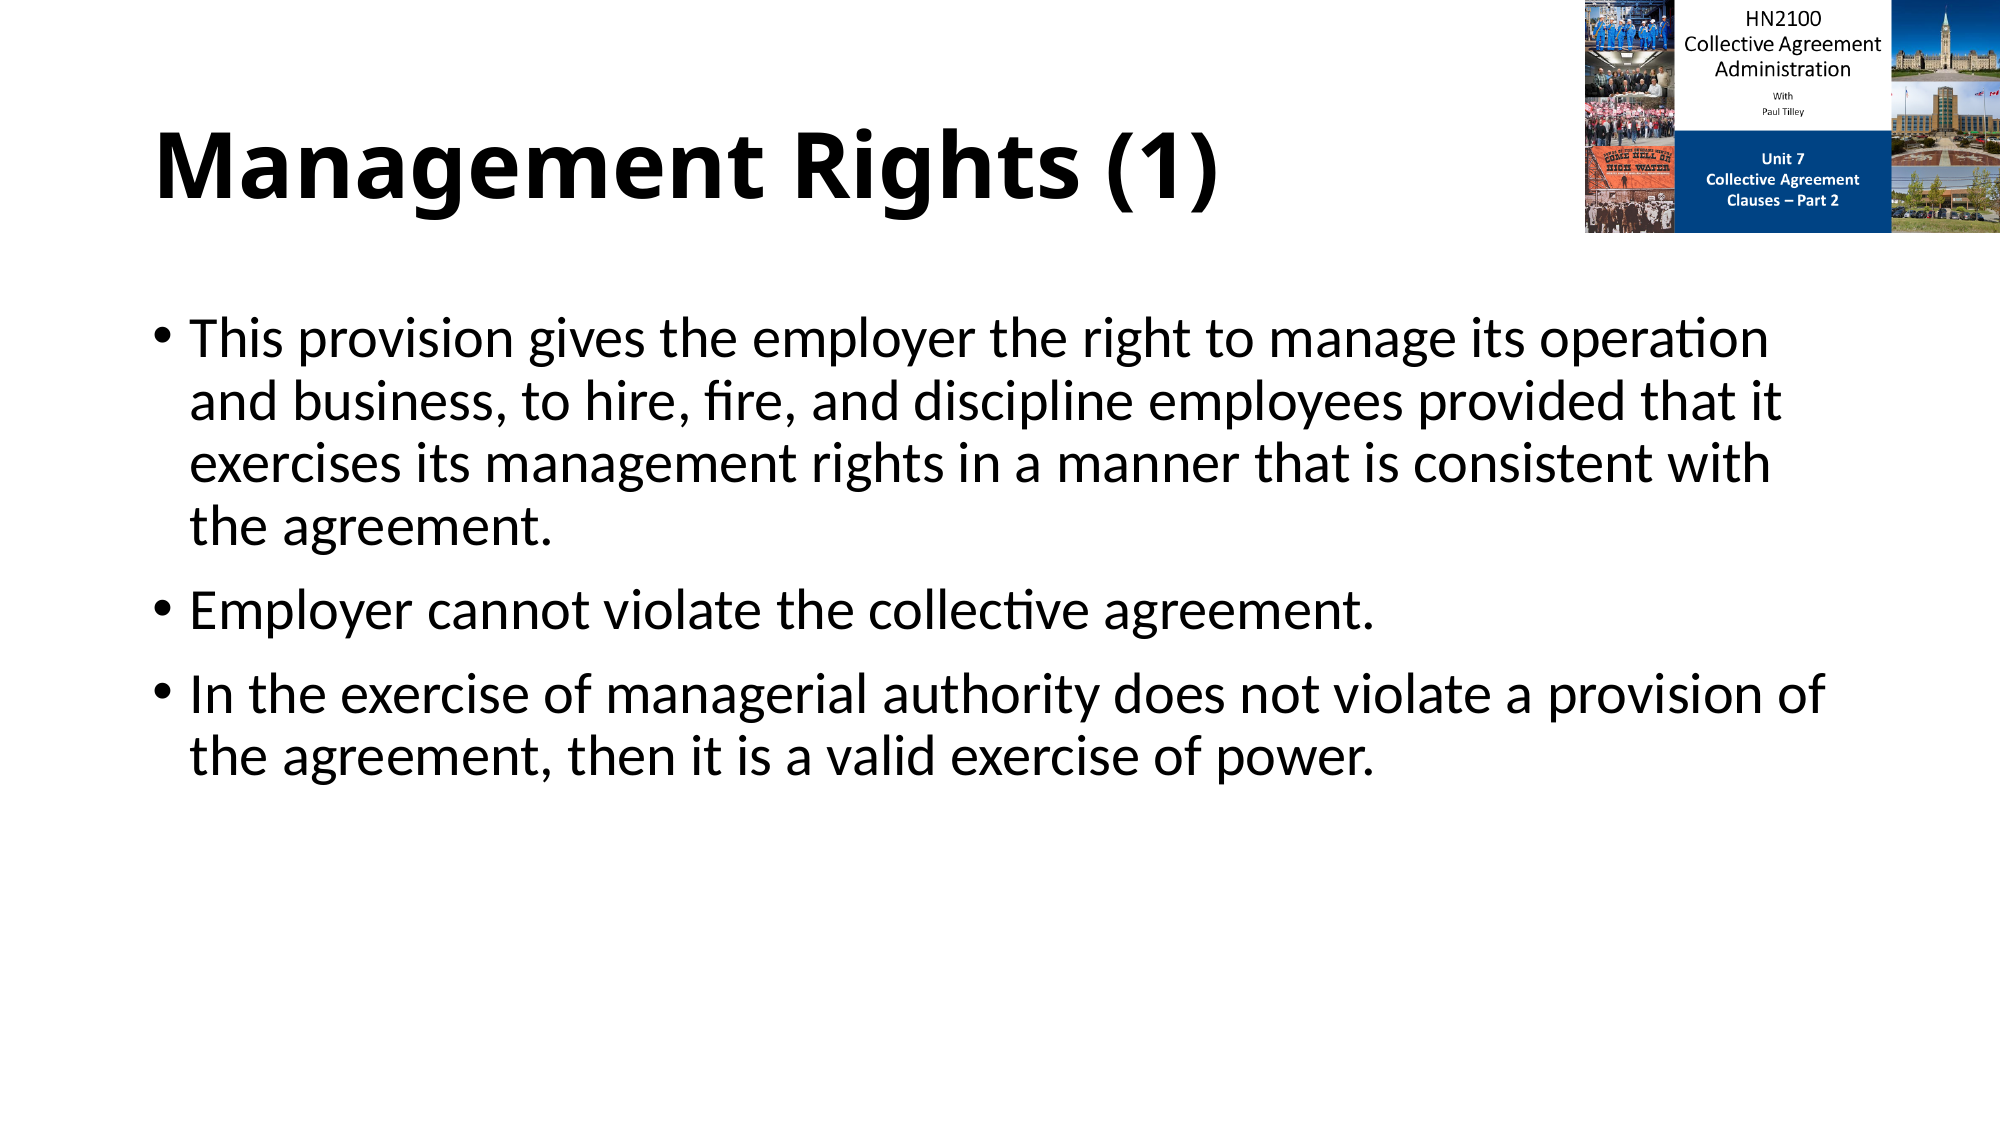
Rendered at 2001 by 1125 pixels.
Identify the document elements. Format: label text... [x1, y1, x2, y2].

list This provision gives the employer the right to manage its operation and business, to hire, fire, and discipline employees provided that it exercises its management rights in a manner that is consistent with the agreement. Employer cannot violate the collective agreement. In the exercise of managerial authority does not violate a provision of the agreement, then it is a valid exercise of power. [137, 299, 1863, 1014]
picture [1585, 0, 2000, 233]
title Management Rights (1) [137, 59, 1863, 278]
